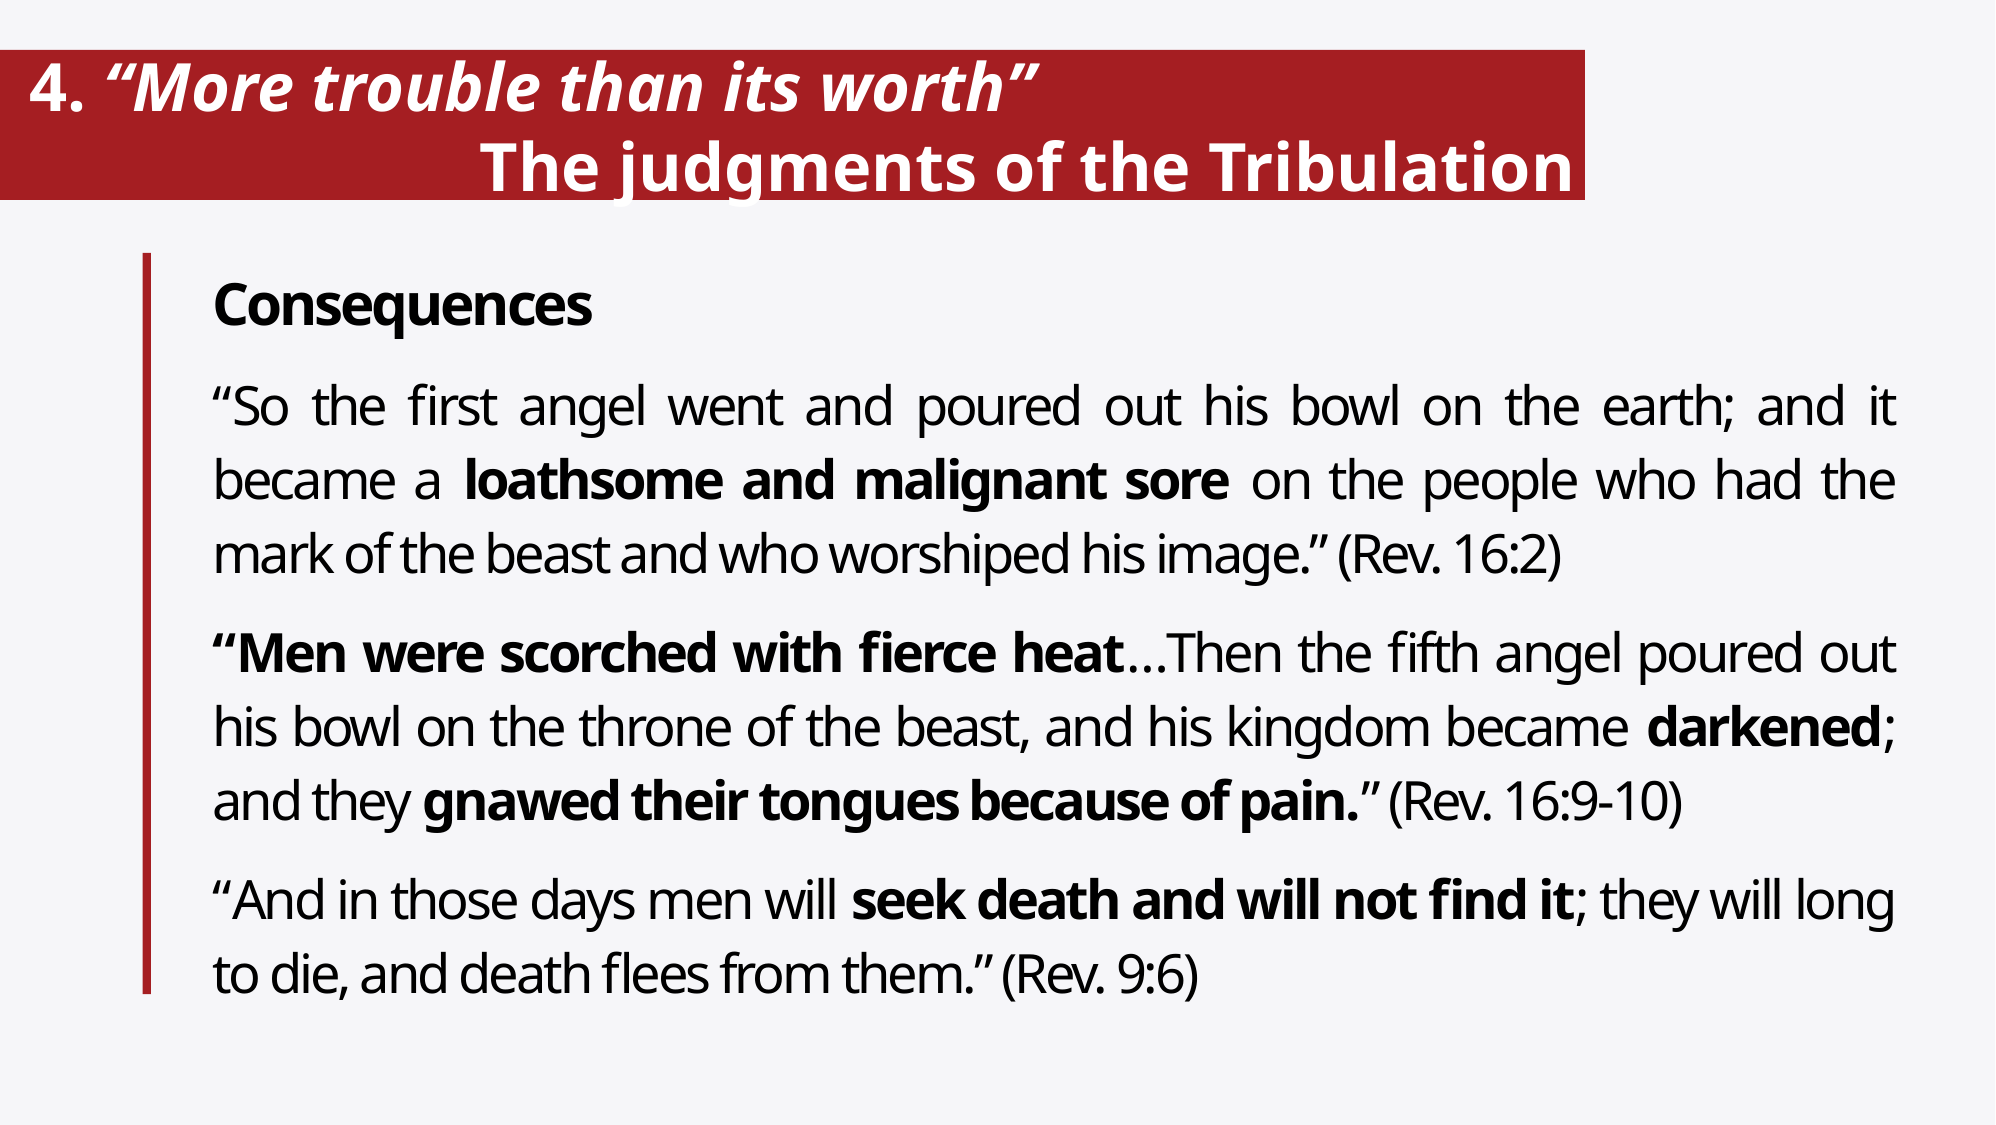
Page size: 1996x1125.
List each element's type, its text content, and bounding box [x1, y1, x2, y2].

subtitle Consequences “So the first angel went and poured out his bowl on the earth; and it became a loathsome and malignant sore on the people who had the mark of the beast and who worshiped his image.” (Rev. 16:2) “Men were scorched with fierce heat…Then the fifth angel poured out his bowl on the throne of the beast, and his kingdom became darkened; and they gnawed their tongues because of pain.” (Rev. 16:9-10) “And in those days men will seek death and will not find it; they will long to die, and death flees from them.” (Rev. 9:6) [197, 249, 1910, 1000]
title 4. “More trouble than its worth” The judgments of the Tribulation [14, 62, 1810, 188]
